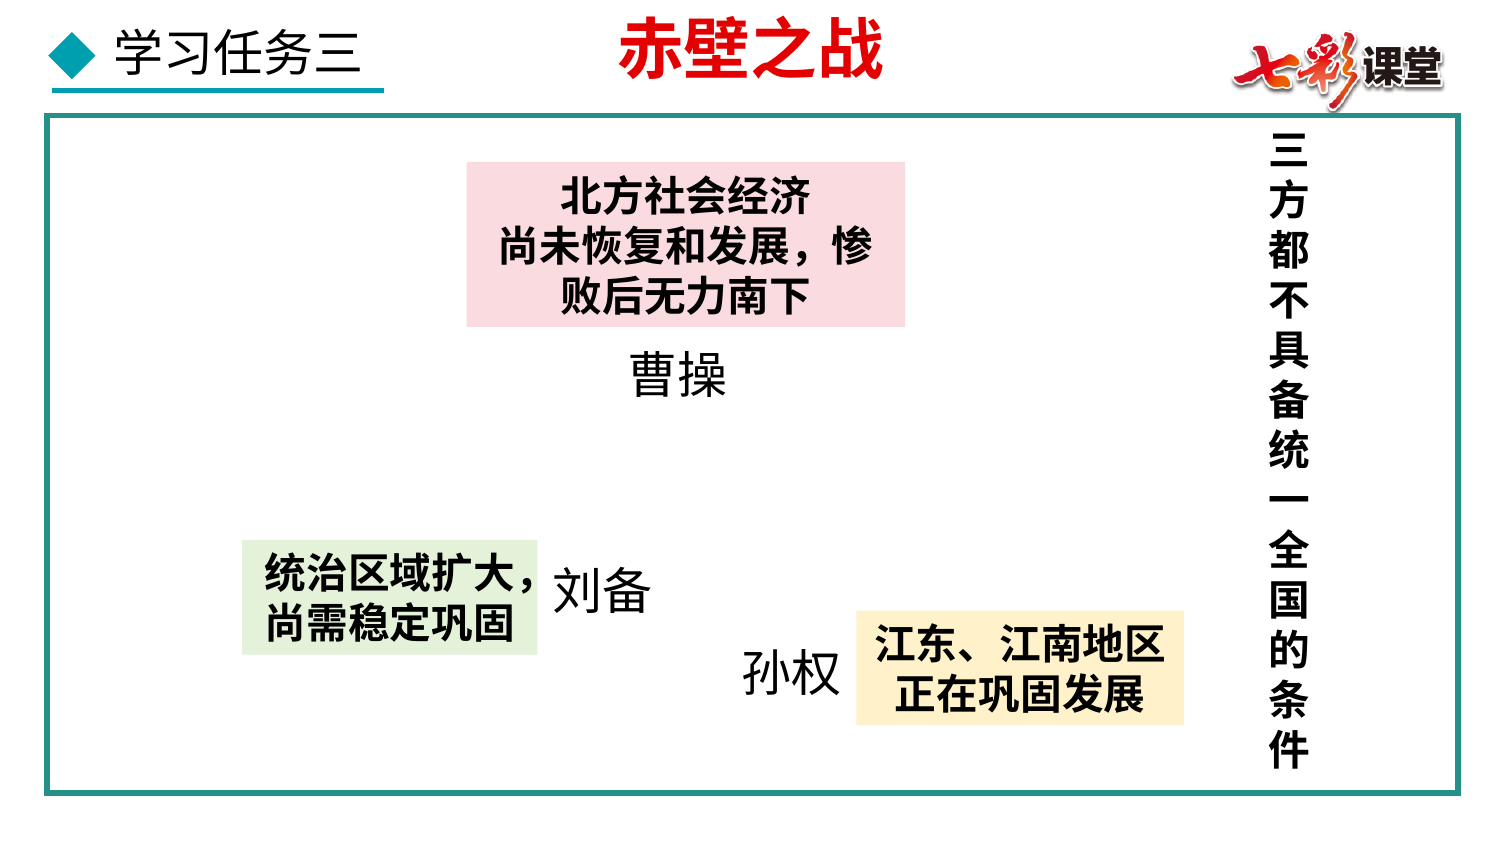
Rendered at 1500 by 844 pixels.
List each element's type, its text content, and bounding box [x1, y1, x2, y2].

text_box 统治区域扩大， 尚需稳定巩固 [242, 539, 538, 655]
text_box 赤壁之战 [602, 0, 904, 95]
text_box 孙权 [726, 634, 868, 710]
picture [1228, 26, 1449, 113]
text_box 江东、江南地区正在巩固发展 [856, 610, 1185, 726]
text_box 北方社会经济 尚未恢复和发展，惨败后无力南下 [466, 161, 906, 327]
text_box 三方都不具备统一全国的条件 [1253, 116, 1337, 782]
text_box 曹操 [612, 336, 754, 412]
text_box 刘备 [537, 551, 679, 627]
